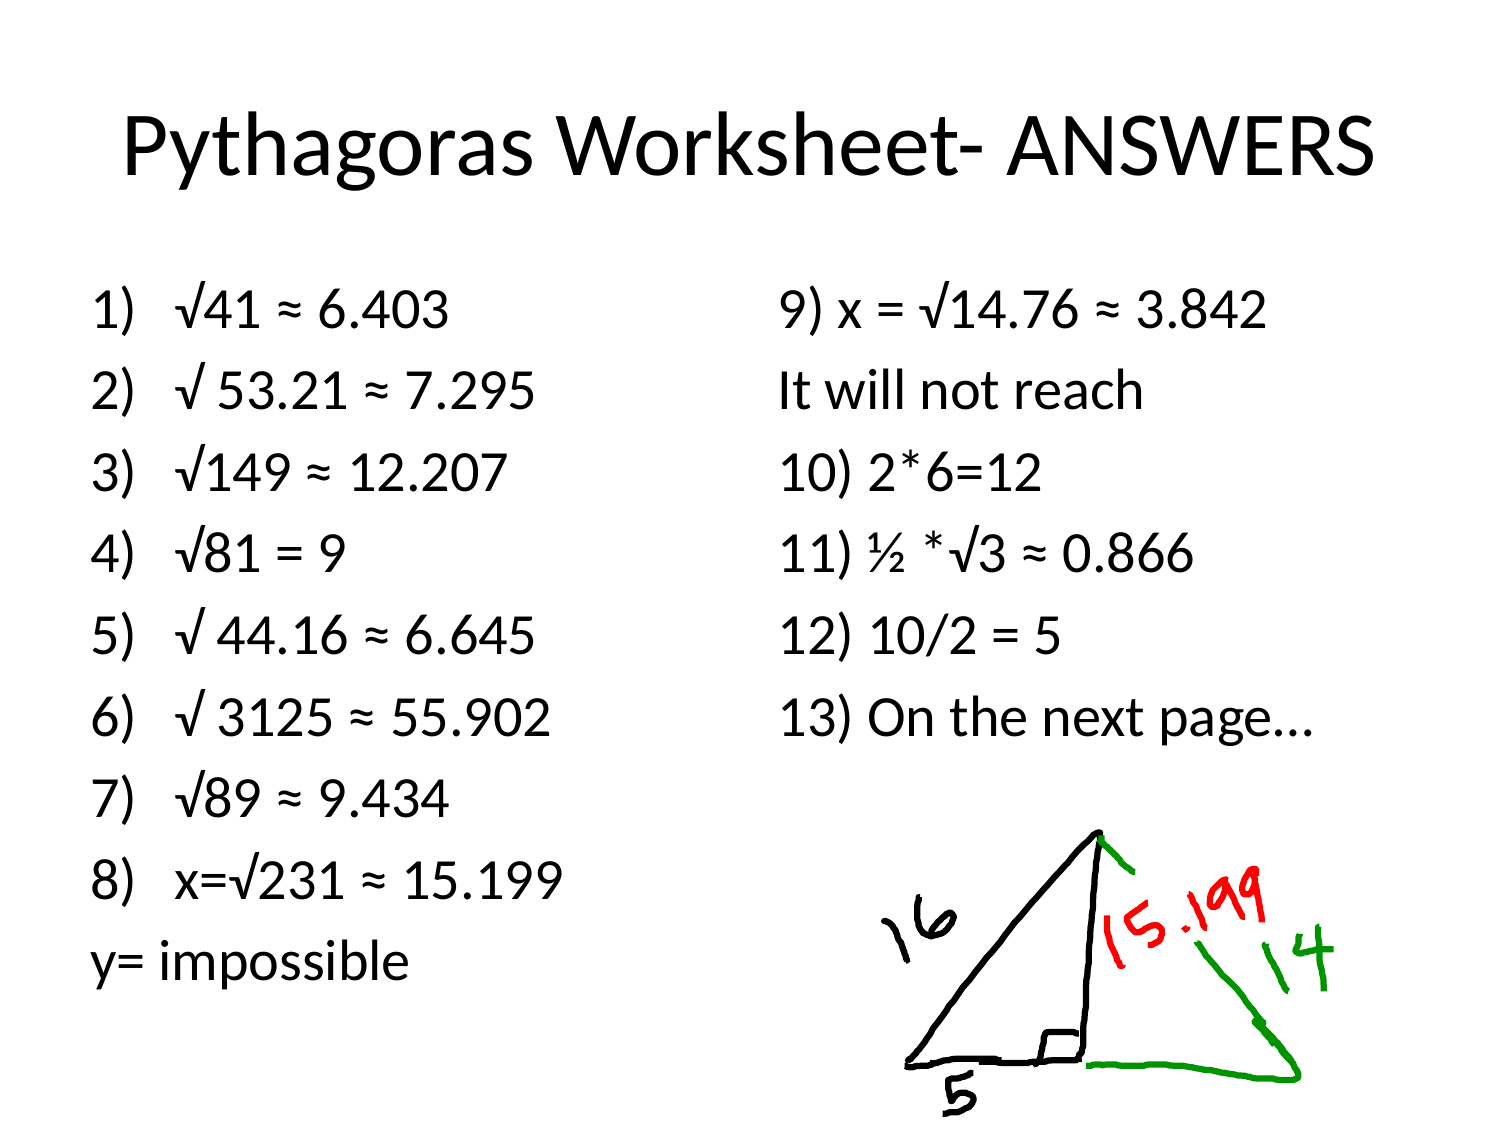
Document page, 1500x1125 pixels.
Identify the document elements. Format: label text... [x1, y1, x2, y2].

text_box [1039, 1058, 1082, 1063]
text_box [1086, 1020, 1300, 1081]
title Pythagoras Worksheet- ANSWERS [75, 45, 1425, 233]
text_box [1188, 893, 1207, 929]
text_box [1209, 878, 1245, 918]
text_box [1294, 933, 1318, 955]
text_box [978, 1060, 1037, 1064]
text_box [1034, 1031, 1079, 1066]
text_box [942, 1072, 975, 1115]
text_box [1182, 926, 1189, 932]
text_box [1317, 925, 1325, 992]
text_box [1321, 943, 1334, 951]
text_box [929, 1058, 1002, 1065]
text_box [1126, 902, 1163, 946]
list 9) x = √14.76 ≈ 3.842 It will not reach 10) 2*6=12 11) ½ *√3 ≈ 0.866 12) 10/2 = 5 13) On the next page… [762, 262, 1425, 1005]
text_box [1241, 868, 1263, 923]
text_box [904, 1064, 933, 1068]
text_box [907, 831, 1101, 1062]
text_box [1099, 835, 1136, 873]
list √41 ≈ 6.403 √ 53.21 ≈ 7.295 √149 ≈ 12.207 √81 = 9 √ 44.16 ≈ 6.645 √ 3125 ≈ 55.902 √89 ≈ 9.434 x=√231 ≈ 15.199 y= impossible [75, 262, 738, 1005]
text_box [1263, 943, 1289, 993]
text_box [1106, 915, 1124, 967]
text_box [916, 896, 955, 938]
text_box [1196, 942, 1264, 1026]
text_box [883, 920, 909, 962]
